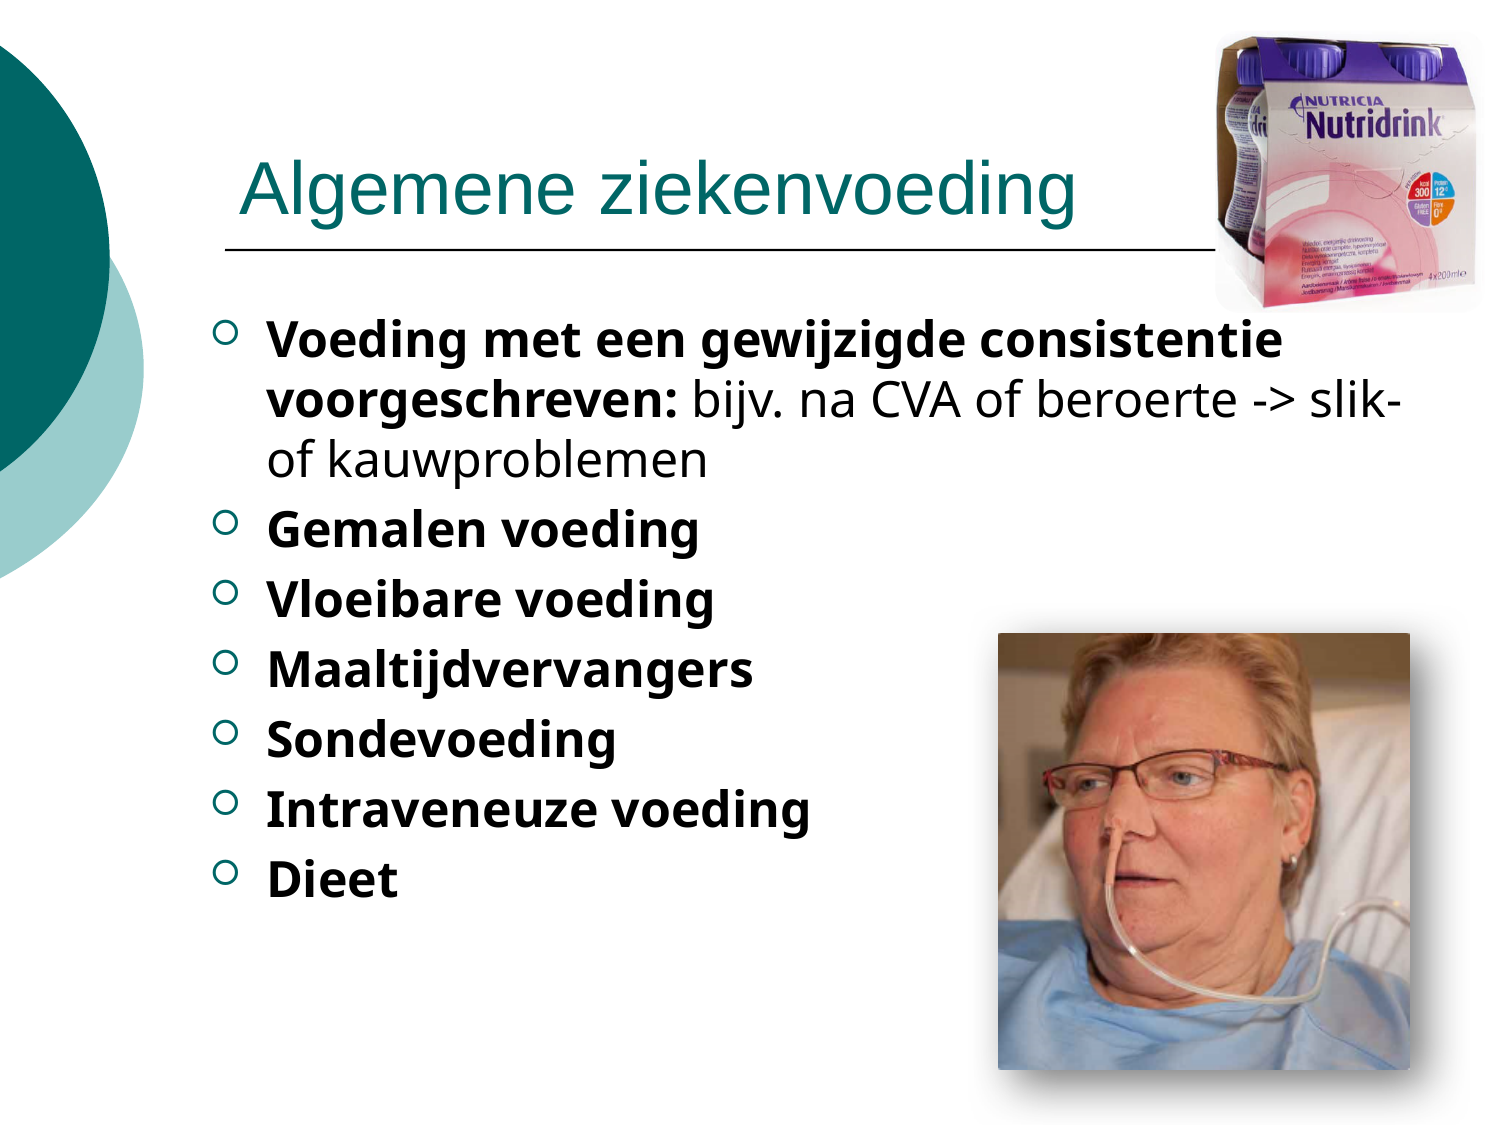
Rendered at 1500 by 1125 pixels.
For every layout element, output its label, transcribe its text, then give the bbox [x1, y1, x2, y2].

list Voeding met een gewijzigde consistentie voorgeschreven: bijv. na CVA of beroerte -> slik- of kauwproblemen Gemalen voeding Vloeibare voeding Maaltijdvervangers Sondevoeding Intraveneuze voeding Dieet [194, 299, 1425, 975]
title Algemene ziekenvoeding [224, 49, 1215, 237]
picture [998, 633, 1410, 1070]
picture [1215, 30, 1485, 313]
